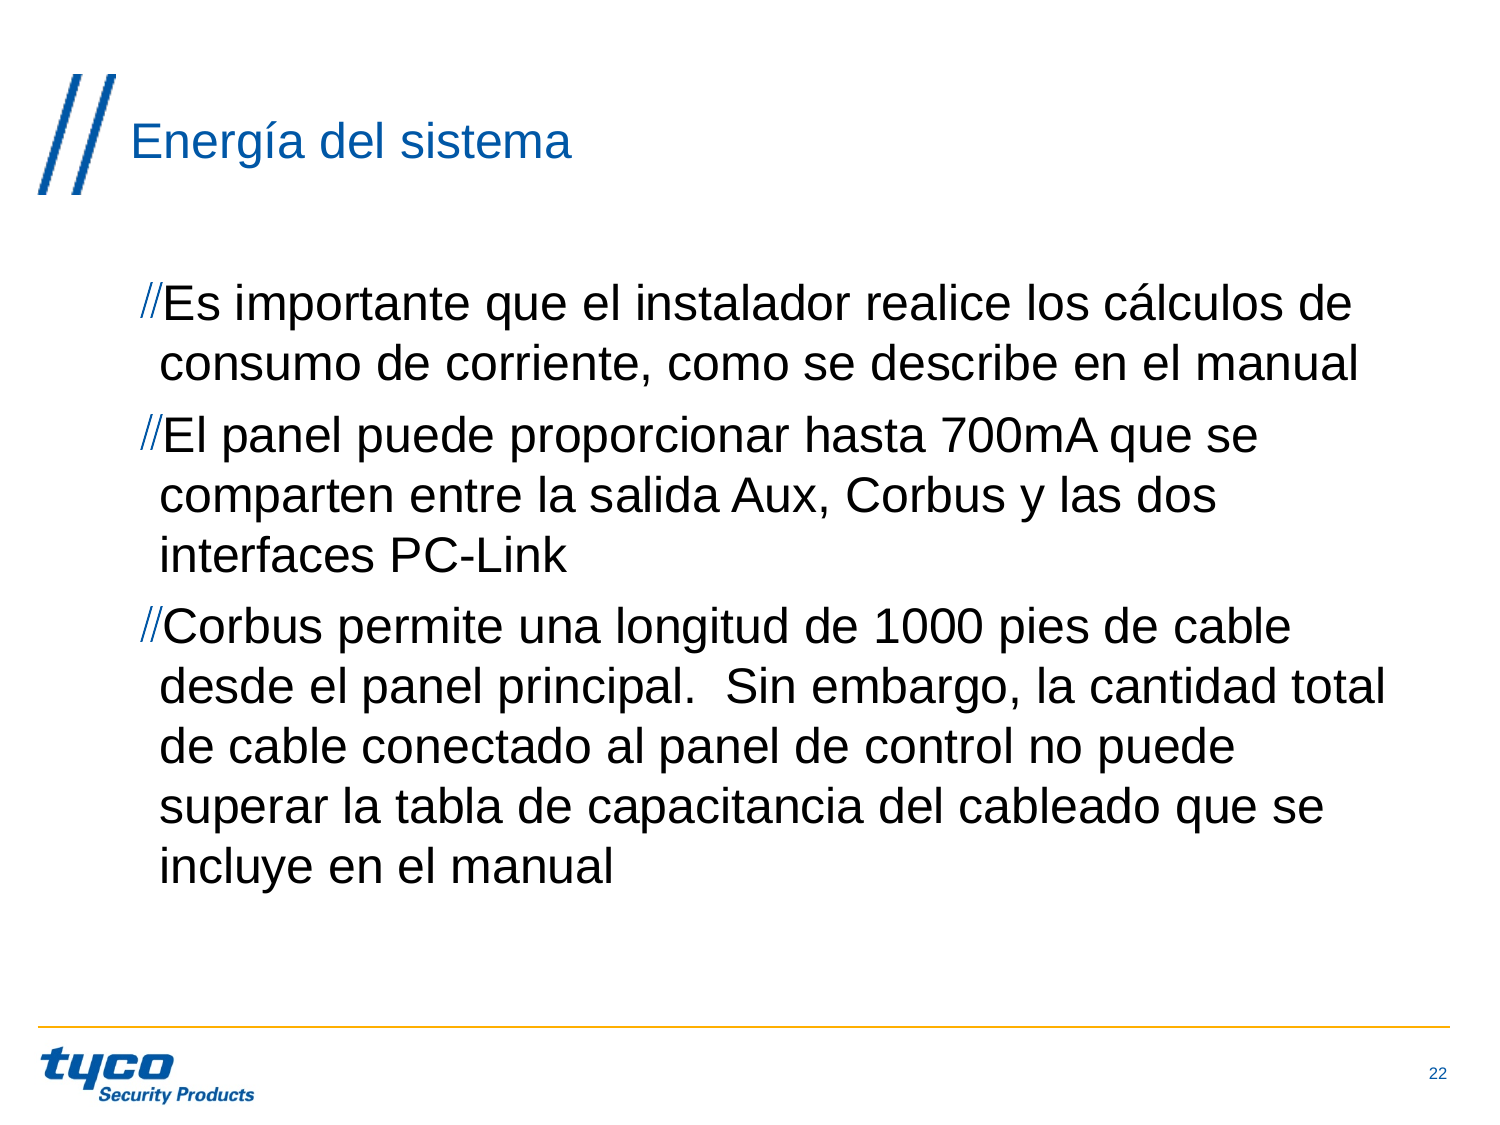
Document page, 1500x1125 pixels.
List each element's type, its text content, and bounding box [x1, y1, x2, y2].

picture [37, 74, 115, 195]
picture [34, 1040, 260, 1107]
picture [140, 282, 176, 318]
picture [140, 606, 176, 642]
text_box [97, 1061, 228, 1091]
picture [140, 414, 176, 450]
slide_number 22 [1387, 1042, 1463, 1103]
list Es importante que el instalador realice los cálculos de consumo de corriente, como se describe en el manual El panel puede proporcionar hasta 700mA que se comparten entre la salida Aux, Corbus y las dos interfaces PC-Link Corbus permite una longitud de 1000 pies de cable desde el panel principal. Sin embargo, la cantidad total de cable conectado al panel de control no puede superar la tabla de capacitancia del cableado que se incluye en el manual [124, 262, 1426, 976]
title Energía del sistema [115, 44, 1426, 233]
